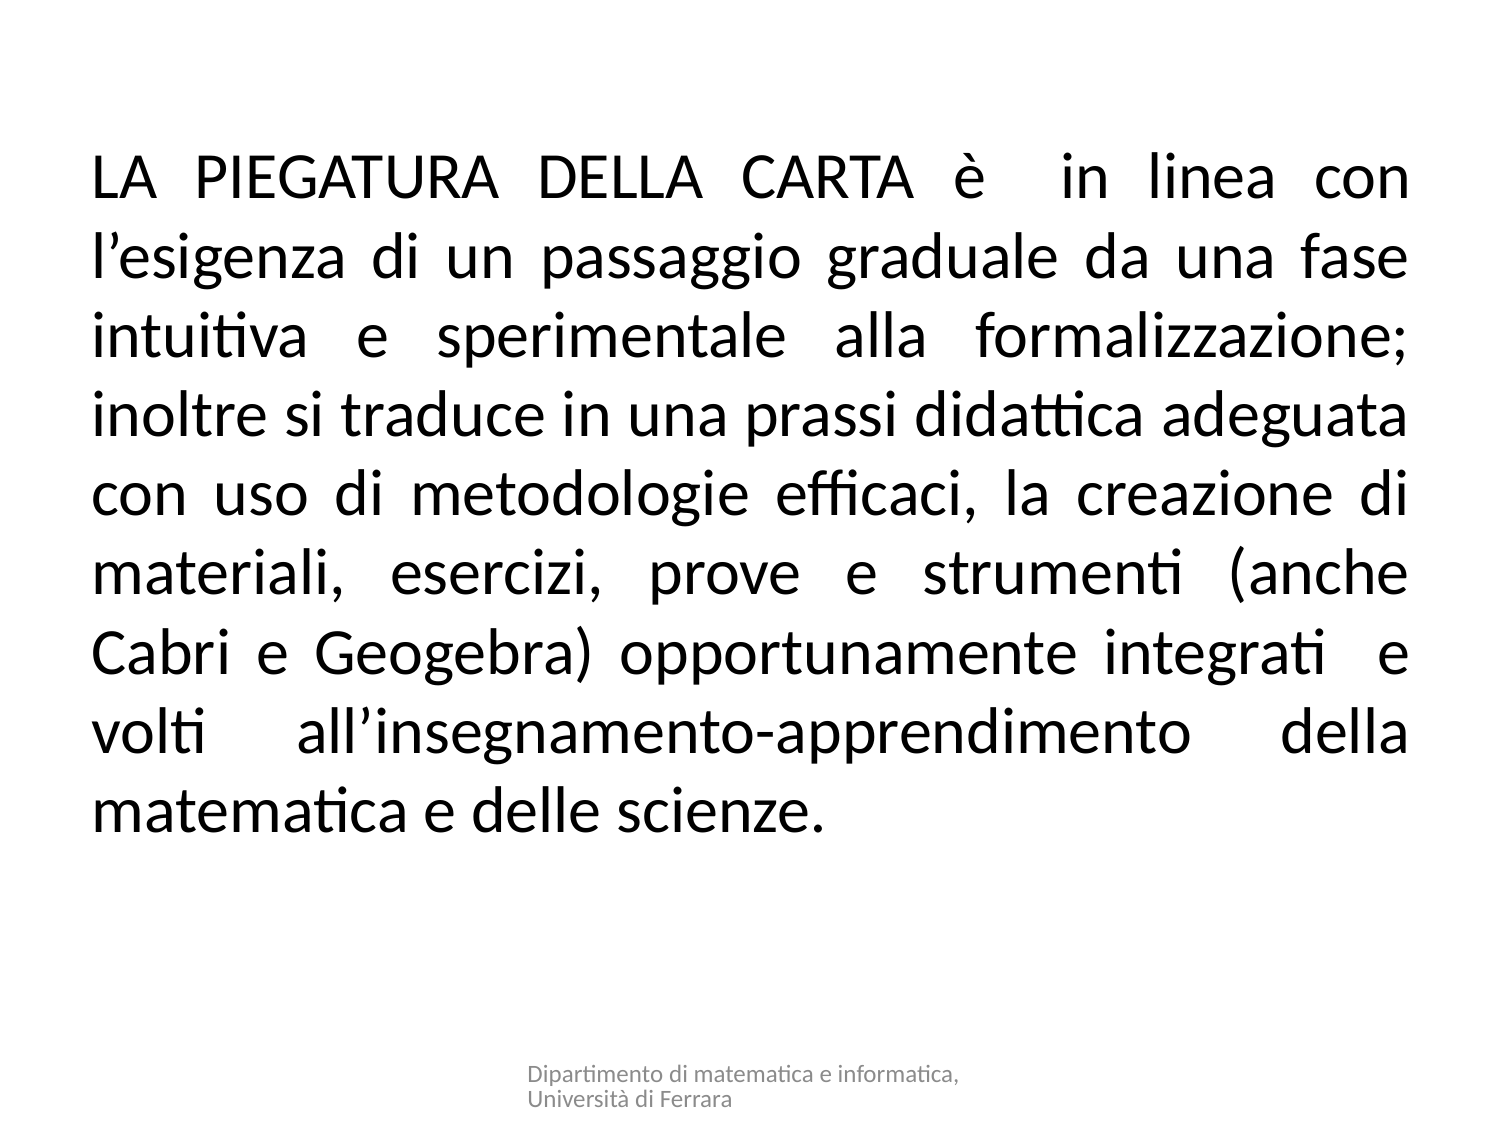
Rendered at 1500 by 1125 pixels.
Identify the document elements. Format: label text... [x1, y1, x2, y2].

list La piegatura della carta è in linea con l’esigenza di un passaggio graduale da una fase intuitiva e sperimentale alla formalizzazione; inoltre si traduce in una prassi didattica adeguata con uso di metodologie efficaci, la creazione di materiali, esercizi, prove e strumenti (anche Cabri e Geogebra) opportunamente integrati e volti all’insegnamento-apprendimento della matematica e delle scienze. [76, 125, 1427, 868]
footer Dipartimento di matematica e informatica, Università di Ferrara [512, 1042, 988, 1103]
